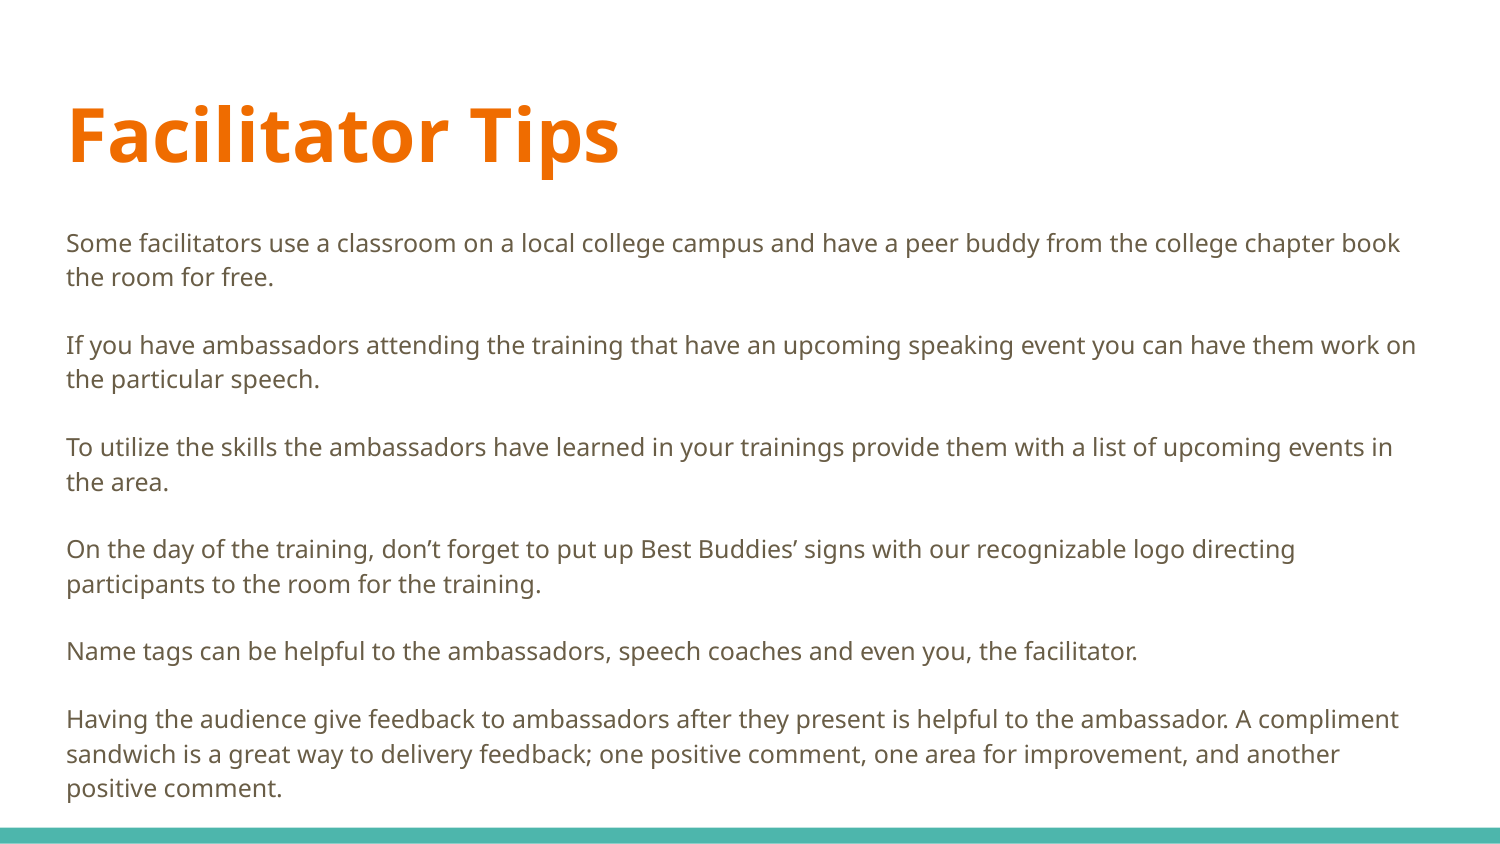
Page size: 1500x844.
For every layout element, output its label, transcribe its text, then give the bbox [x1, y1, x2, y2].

title Facilitator Tips [51, 72, 1449, 189]
list Some facilitators use a classroom on a local college campus and have a peer buddy from the college chapter book the room for free. If you have ambassadors attending the training that have an upcoming speaking event you can have them work on the particular speech. To utilize the skills the ambassadors have learned in your trainings provide them with a list of upcoming events in the area. On the day of the training, don’t forget to put up Best Buddies’ signs with our recognizable logo directing participants to the room for the training. Name tags can be helpful to the ambassadors, speech coaches and even you, the facilitator. Having the audience give feedback to ambassadors after they present is helpful to the ambassador. A compliment sandwich is a great way to delivery feedback; one positive comment, one area for improvement, and another positive comment. [51, 207, 1449, 750]
